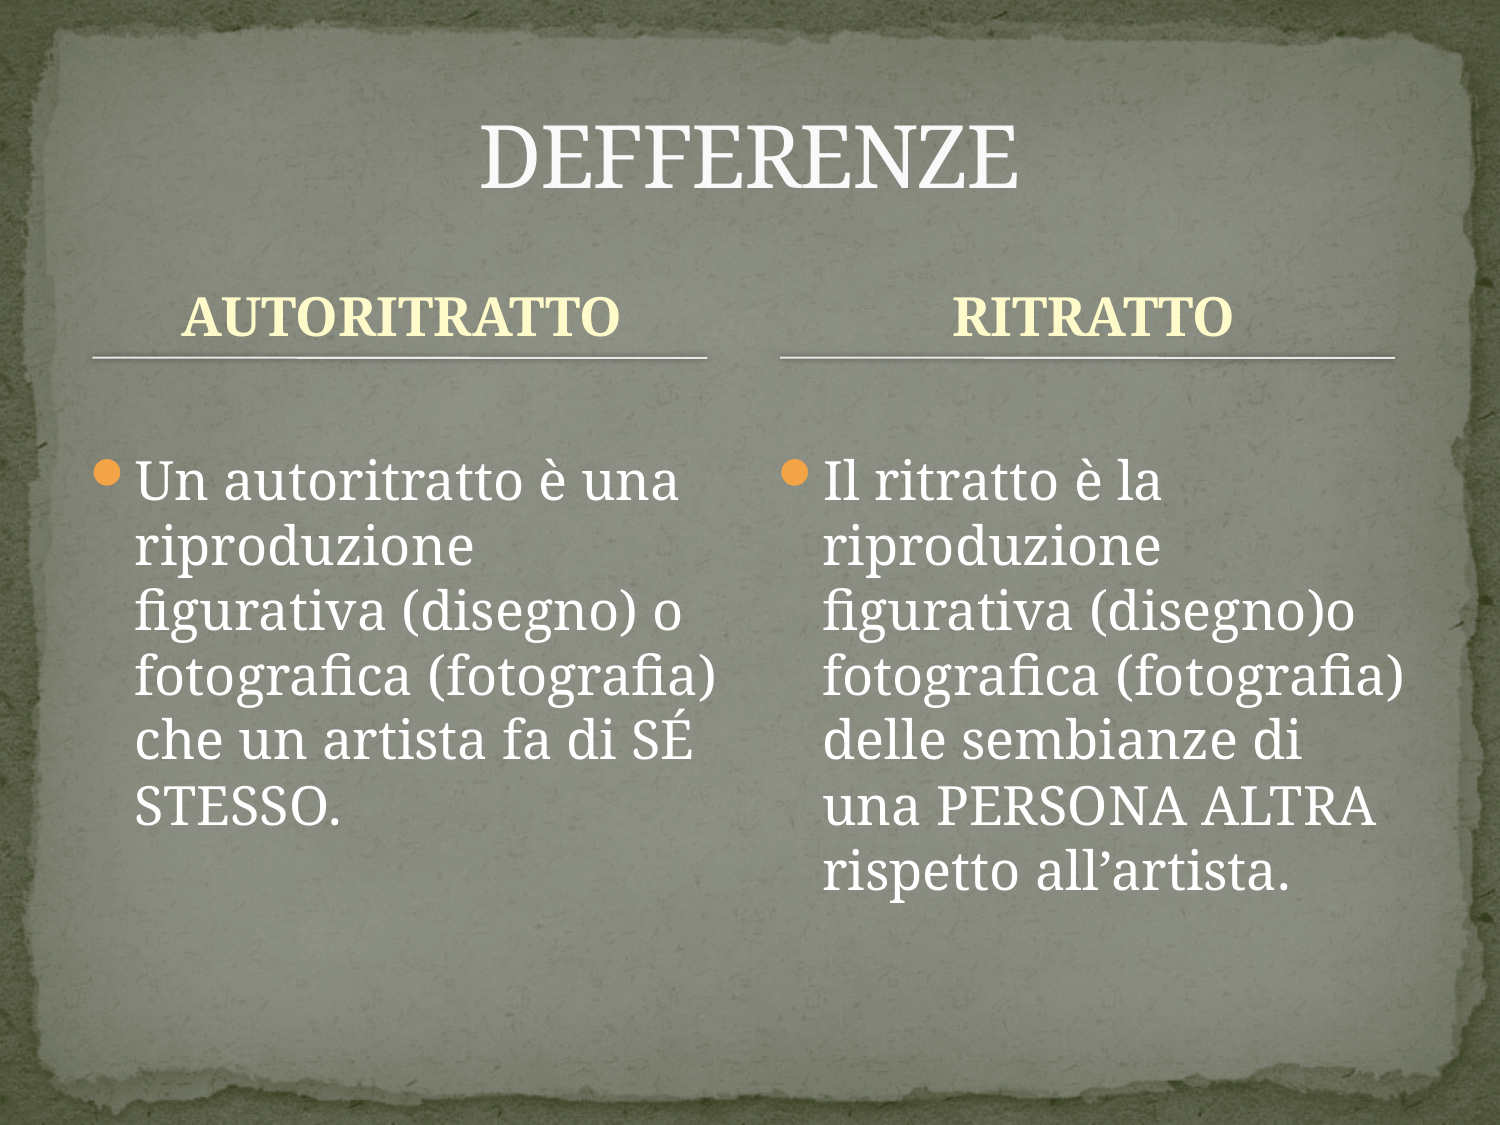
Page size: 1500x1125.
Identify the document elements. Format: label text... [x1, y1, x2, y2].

list Un autoritratto è una riproduzione figurativa (disegno) o fotografica (fotografia) che un artista fa di SÉ STESSO. [75, 361, 738, 1004]
list AUTORITRATTO [73, 228, 740, 357]
list Il ritratto è la riproduzione figurativa (disegno)o fotografica (fotografia) delle sembianze di una PERSONA ALTRA rispetto all’artista. [762, 361, 1426, 1004]
title DEFFERENZE [74, 25, 1425, 213]
list RITRATTO [760, 228, 1427, 357]
